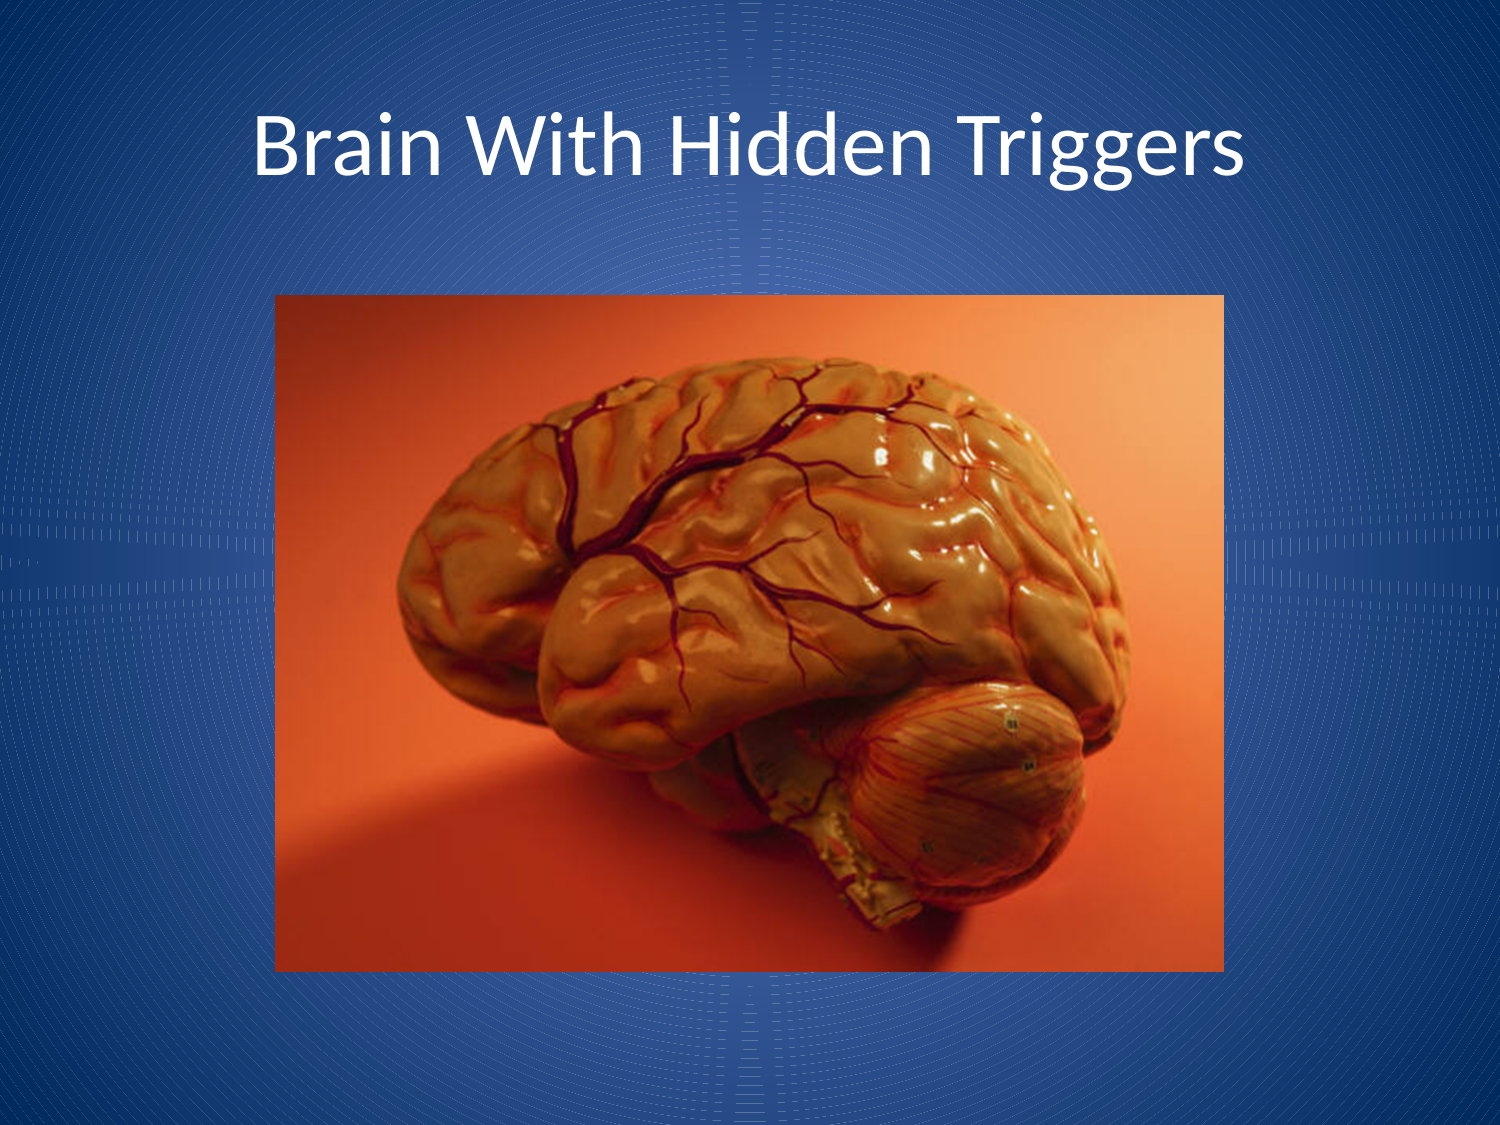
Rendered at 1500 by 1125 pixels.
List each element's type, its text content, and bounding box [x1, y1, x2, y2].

title Brain With Hidden Triggers [75, 45, 1425, 233]
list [275, 295, 1225, 972]
